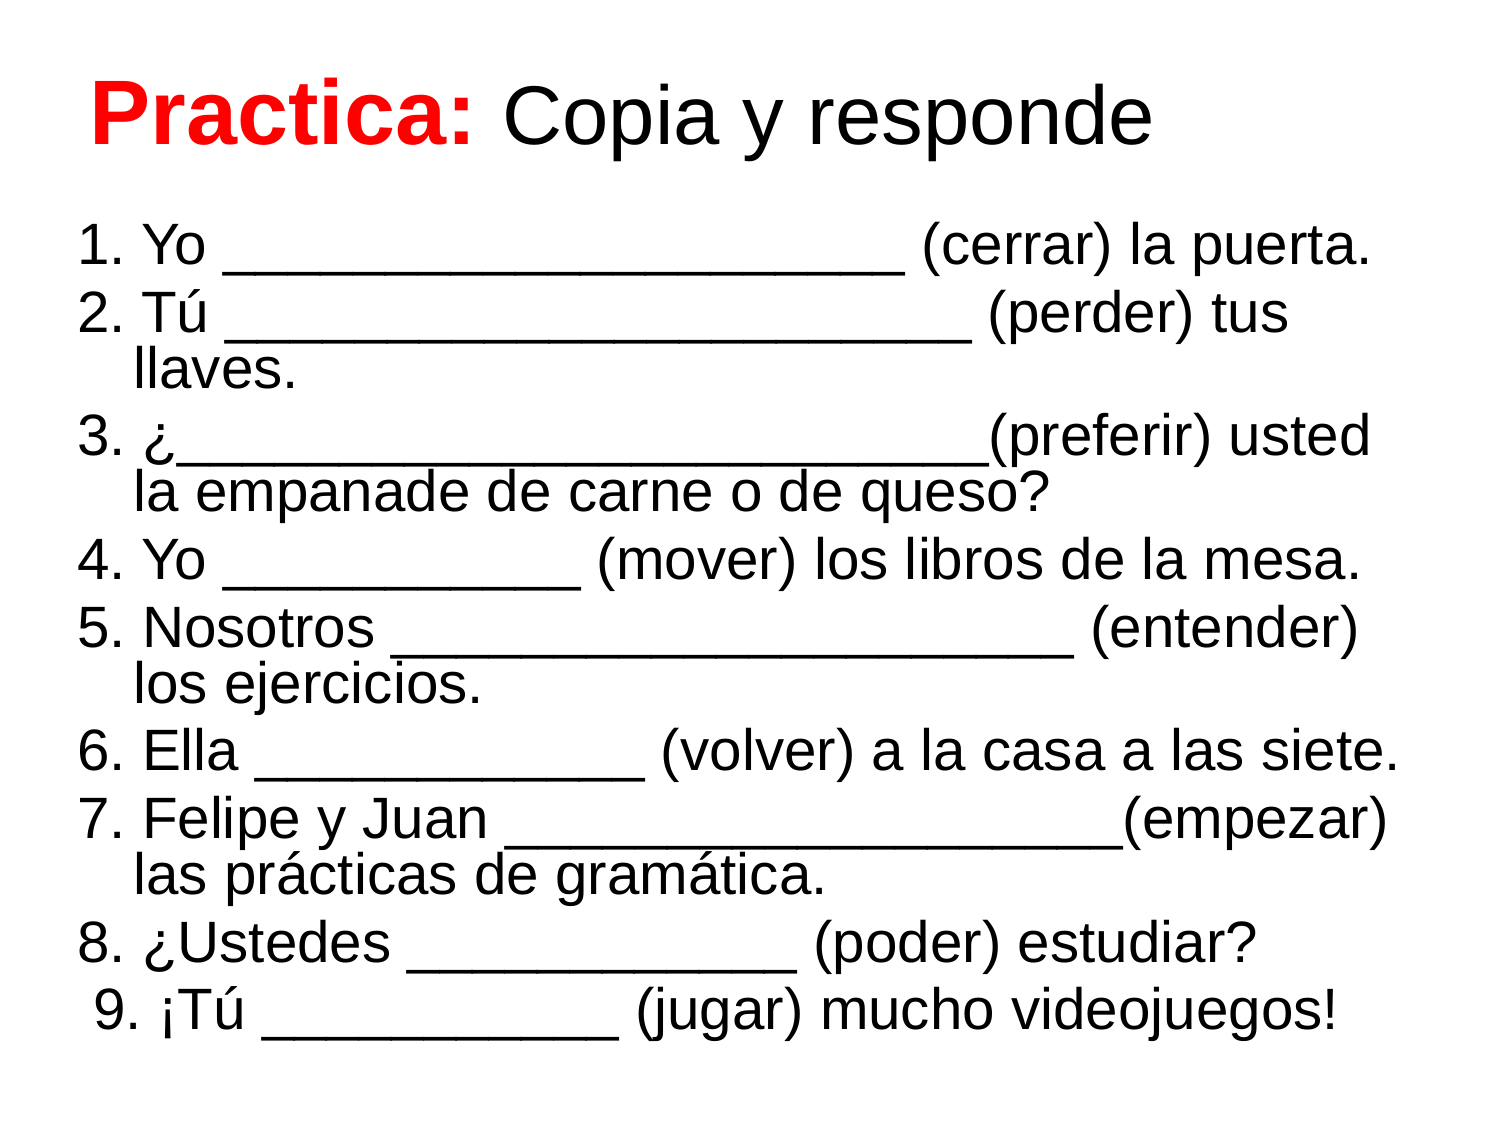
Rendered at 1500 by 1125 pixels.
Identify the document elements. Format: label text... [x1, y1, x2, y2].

text_box Practica: Copia y responde [74, 45, 1425, 212]
text_box 1. Yo _____________________ (cerrar) la puerta. 2. Tú _______________________ (perder) tus llaves. 3. ¿_________________________(preferir) usted la empanade de carne o de queso? 4. Yo ___________ (mover) los libros de la mesa. 5. Nosotros _____________________ (entender) los ejercicios. 6. Ella ____________ (volver) a la casa a las siete. 7. Felipe y Juan ___________________(empezar) las prácticas de gramática. 8. ¿Ustedes ____________ (poder) estudiar? 9. ¡Tú ___________ (jugar) mucho videojuegos! [62, 212, 1450, 1113]
